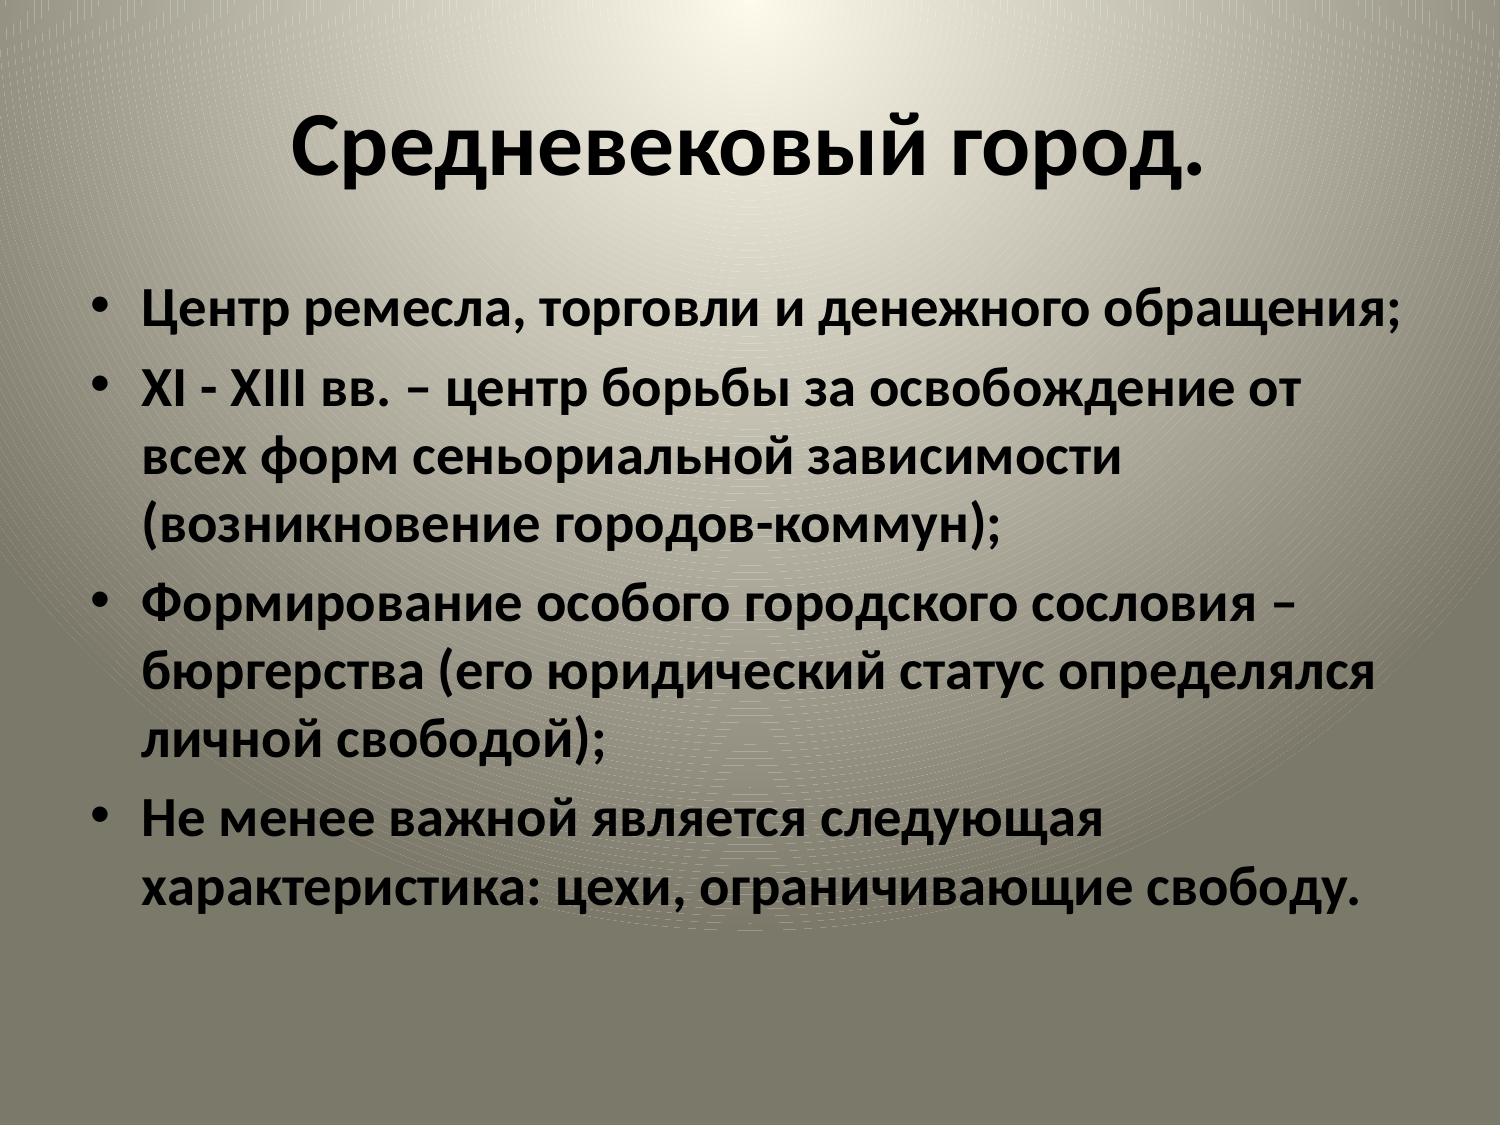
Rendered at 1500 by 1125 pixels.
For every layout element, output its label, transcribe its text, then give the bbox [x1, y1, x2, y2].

title Средневековый город. [75, 45, 1425, 233]
list Центр ремесла, торговли и денежного обращения; XI - XIII вв. – центр борьбы за освобождение от всех форм сеньориальной зависимости (возникновение городов-коммун); Формирование особого городского сословия – бюргерства (его юридический статус определялся личной свободой); Не менее важной является следующая характеристика: цехи, ограничивающие свободу. [75, 262, 1425, 1005]
